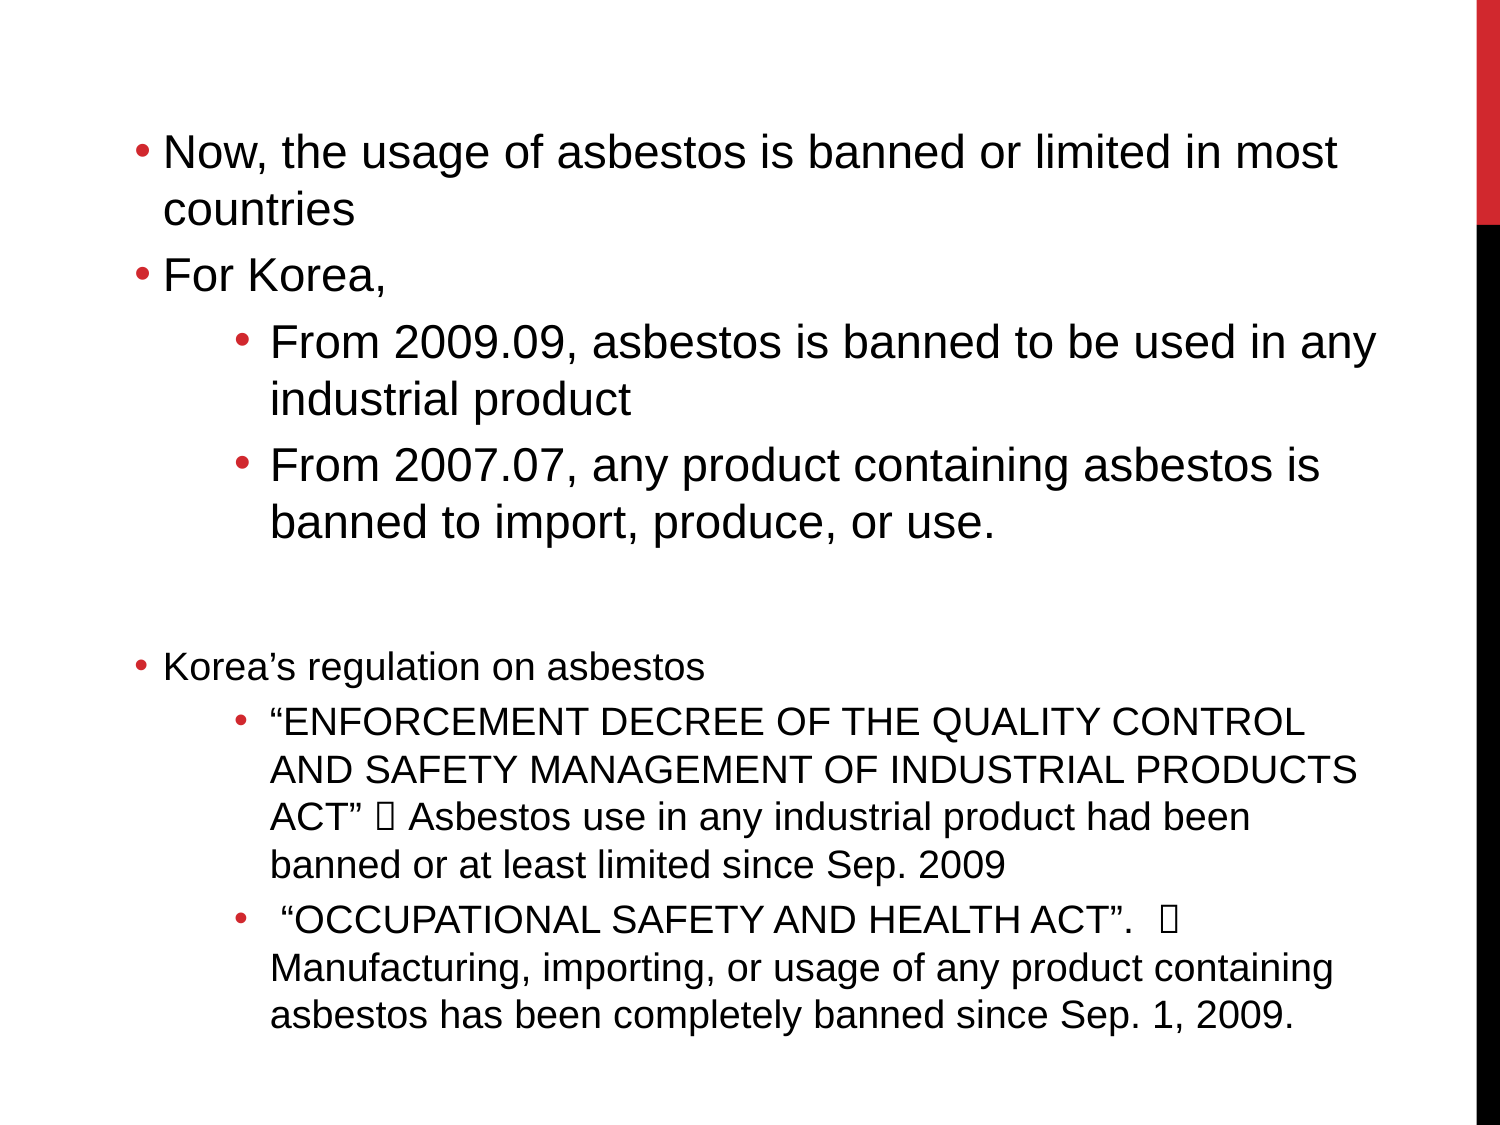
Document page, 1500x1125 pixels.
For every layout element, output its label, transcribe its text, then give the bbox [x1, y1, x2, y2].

list Now, the usage of asbestos is banned or limited in most countries For Korea, From 2009.09, asbestos is banned to be used in any industrial product From 2007.07, any product containing asbestos is banned to import, produce, or use. Korea’s regulation on asbestos “ENFORCEMENT DECREE OF THE QUALITY CONTROL AND SAFETY MANAGEMENT OF INDUSTRIAL PRODUCTS ACT”  Asbestos use in any industrial product had been banned or at least limited since Sep. 2009 “OCCUPATIONAL SAFETY AND HEALTH ACT”.  Manufacturing, importing, or usage of any product containing asbestos has been completely banned since Sep. 1, 2009. [76, 113, 1400, 1047]
